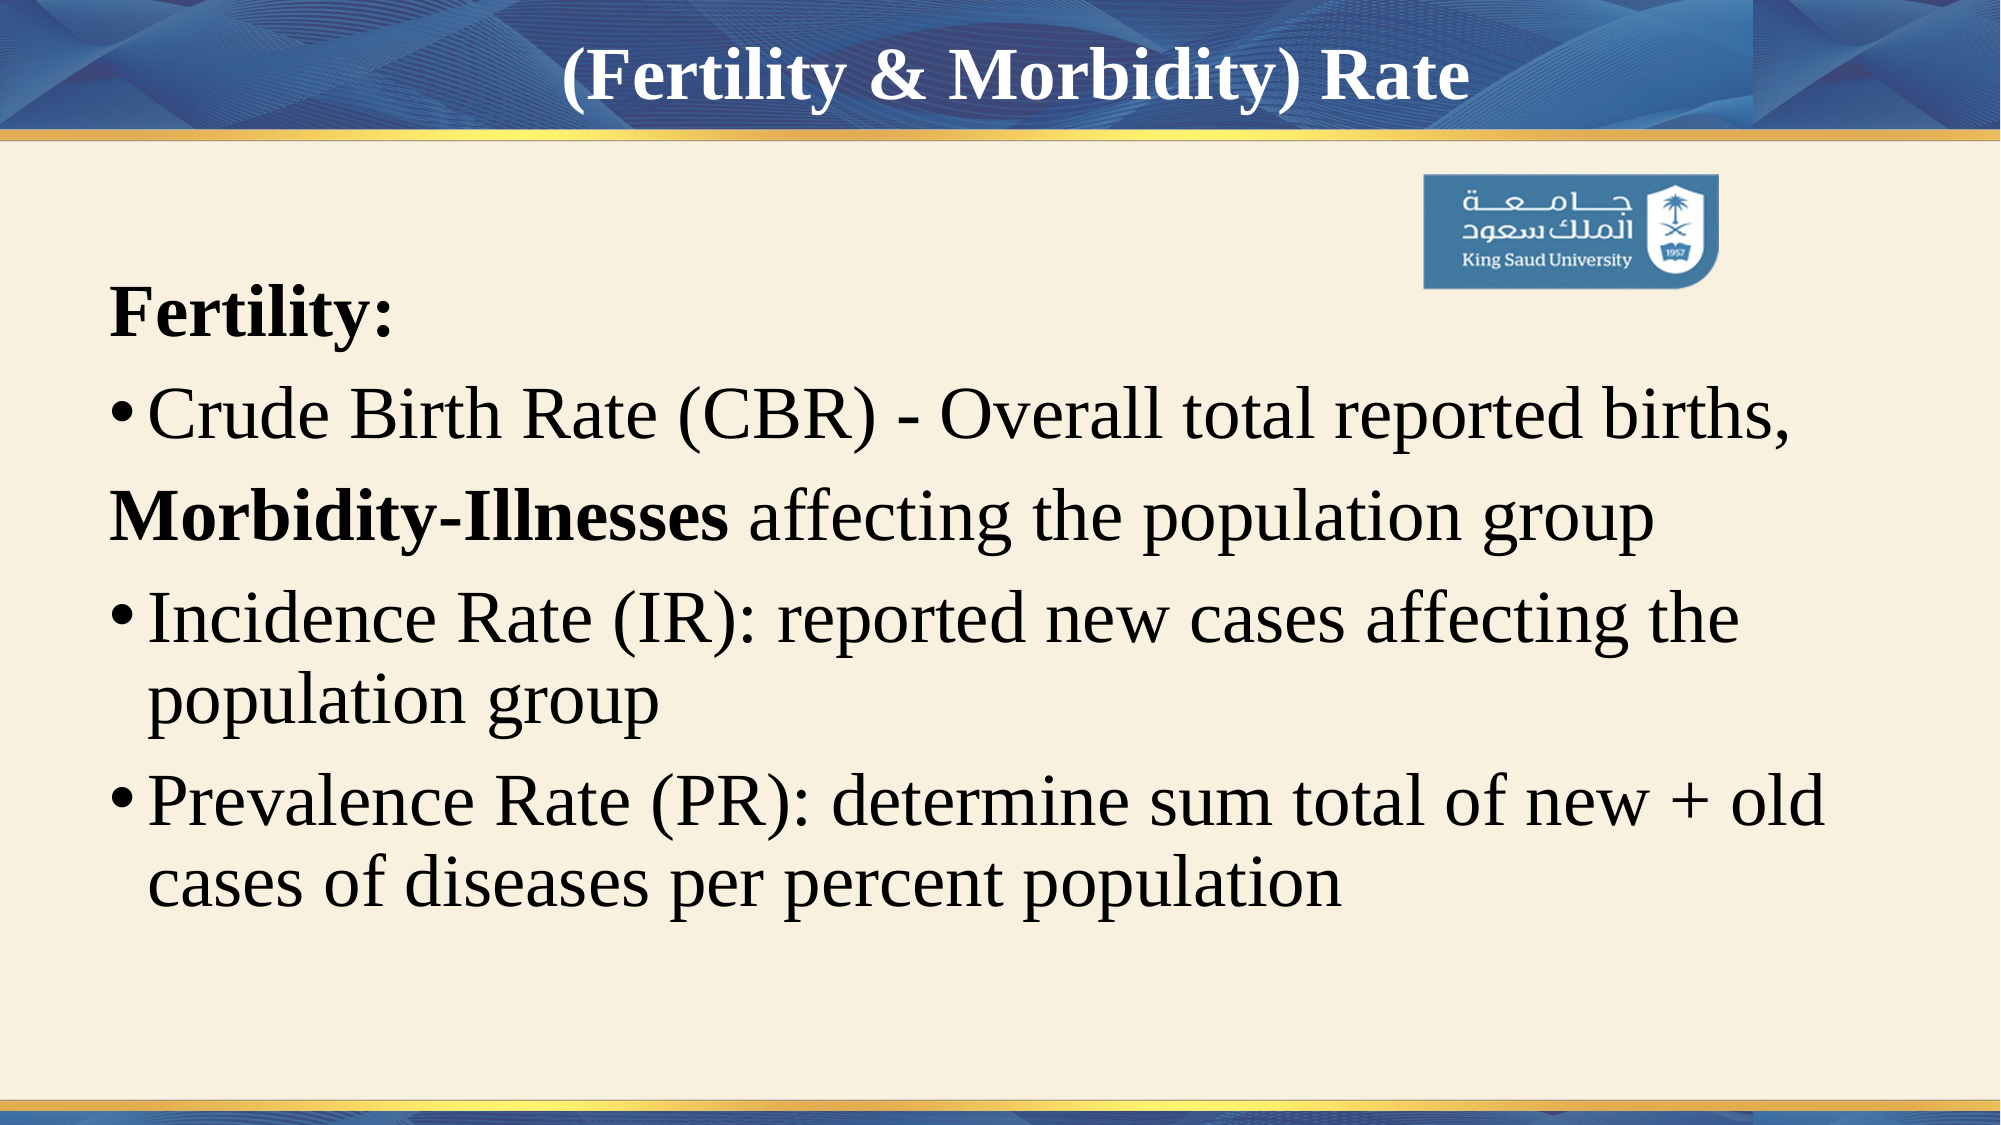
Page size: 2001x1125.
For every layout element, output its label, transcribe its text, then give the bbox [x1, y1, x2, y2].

picture [0, 0, 2001, 1125]
list Fertility: Crude Birth Rate (CBR) - Overall total reported births, Morbidity-Illnesses affecting the population group Incidence Rate (IR): reported new cases affecting the population group Prevalence Rate (PR): determine sum total of new + old cases of diseases per percent population [94, 264, 1894, 1010]
title (Fertility & Morbidity) Rate [366, 6, 1667, 144]
